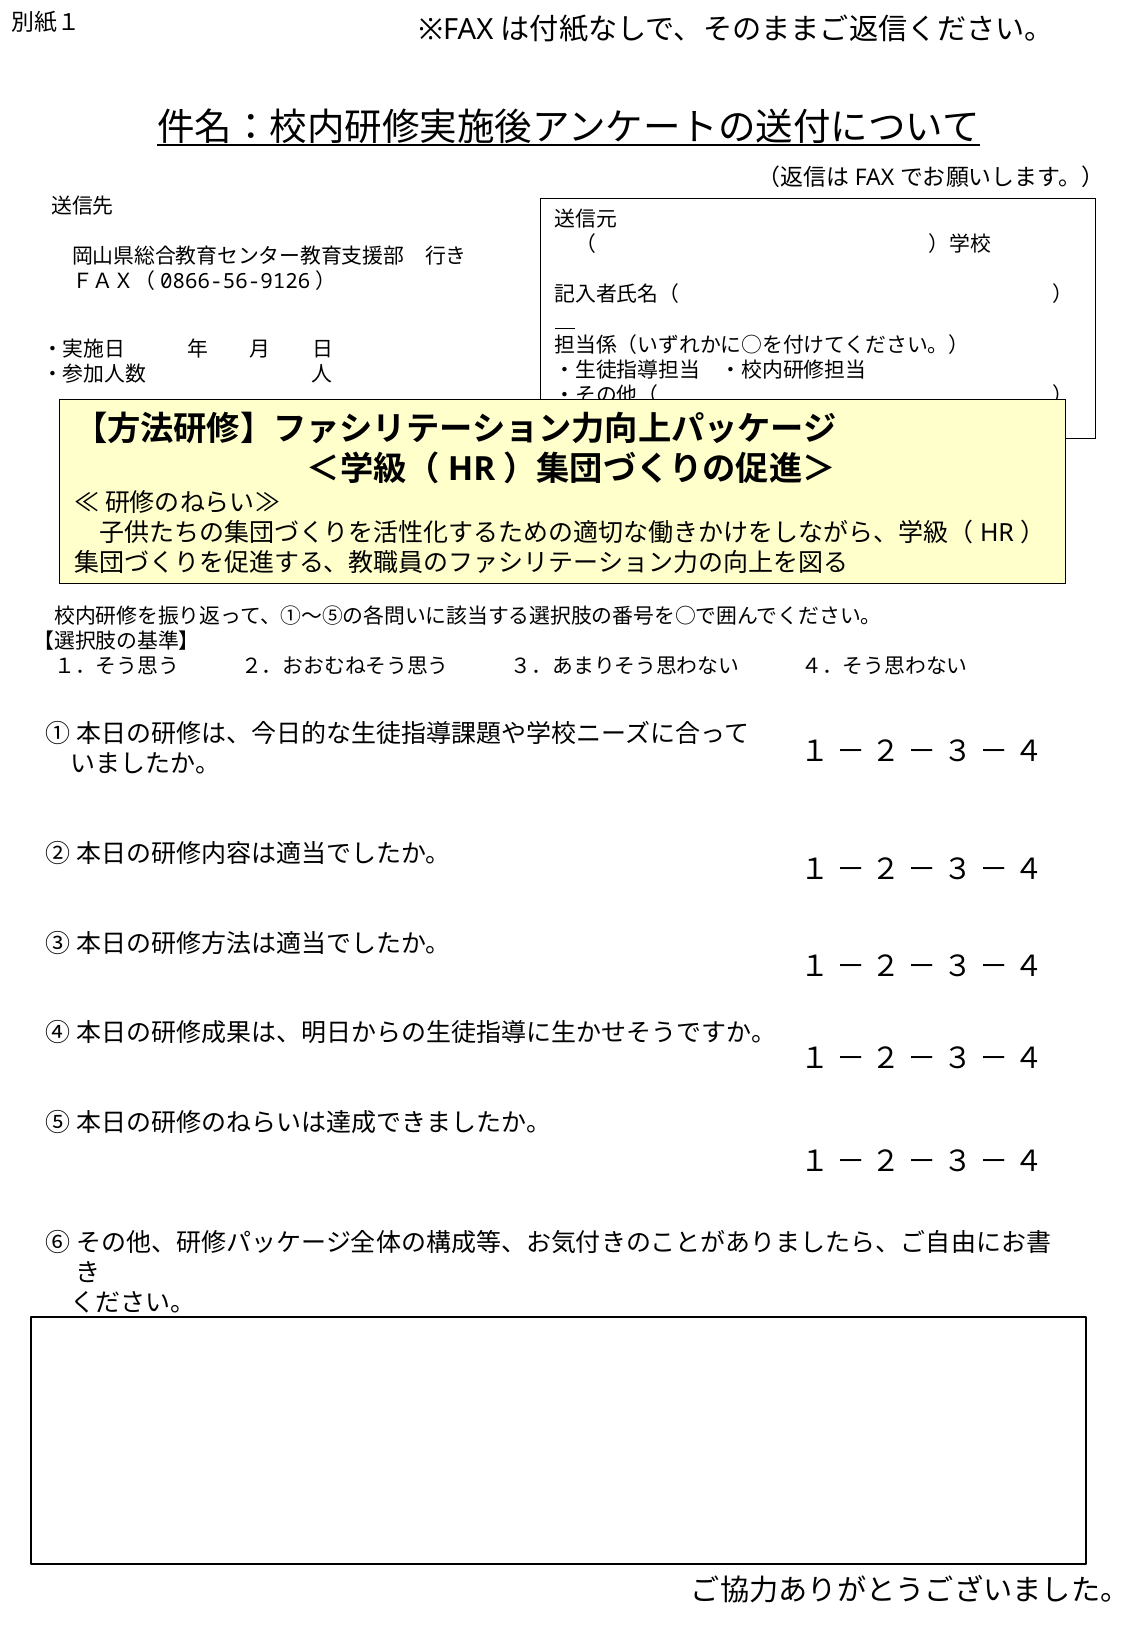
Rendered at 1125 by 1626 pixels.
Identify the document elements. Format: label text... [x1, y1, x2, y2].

text_box 送信元 （ ）学校 記入者氏名（ ） 担当係（いずれかに○を付けてください。） ・生徒指導担当 ・校内研修担当 ・その他（ ） [540, 198, 1096, 439]
text_box （返信はFAXでお願いします。） [742, 155, 1120, 198]
text_box ご協力ありがとうございました。 [646, 1563, 1118, 1614]
text_box 別紙１ [0, 0, 96, 43]
text_box １ － ２ － ３ － ４ [785, 939, 1101, 990]
text_box ・実施日 年 月 日 ・参加人数 人 [25, 328, 373, 392]
text_box [29, 1315, 1088, 1566]
text_box １ － ２ － ３ － ４ [785, 725, 1101, 775]
text_box 【方法研修】ファシリテーション力向上パッケージ ＜学級（HR）集団づくりの促進＞ ≪研修のねらい≫ 子供たちの集団づくりを活性化するための適切な働きかけをしながら、学級（HR）集団づくりを促進する、教職員のファシリテーション力の向上を図る [59, 399, 1066, 584]
text_box 件名：校内研修実施後アンケートの送付について [66, 95, 1071, 156]
text_box ※FAXは付紙なしで、そのままご返信ください。 [403, 2, 1069, 53]
text_box １ － ２ － ３ － ４ [785, 1134, 1101, 1185]
text_box ①本日の研修は、今日的な生徒指導課題や学校ニーズに合って いましたか。 ②本日の研修内容は適当でしたか。 ③本日の研修方法は適当でしたか。 ④本日の研修成果は、明日からの生徒指導に生かせそうですか。 ⑤本日の研修のねらいは達成できましたか。 ⑥その他、研修パッケージ全体の構成等、お気付きのことがありましたら、ご自由にお書き ください。 [30, 710, 1087, 1315]
text_box 送信先 岡山県総合教育センター教育支援部 行き ＦＡＸ（0866-56-9126） [36, 185, 559, 326]
text_box 校内研修を振り返って、①～⑤の各問いに該当する選択肢の番号を○で囲んでください。 【選択肢の基準】 １．そう思う ２．おおむねそう思う ３．あまりそう思わない ４．そう思わない [19, 594, 1024, 685]
text_box １ － ２ － ３ － ４ [785, 1032, 1101, 1082]
text_box １ － ２ － ３ － ４ [785, 842, 1101, 893]
